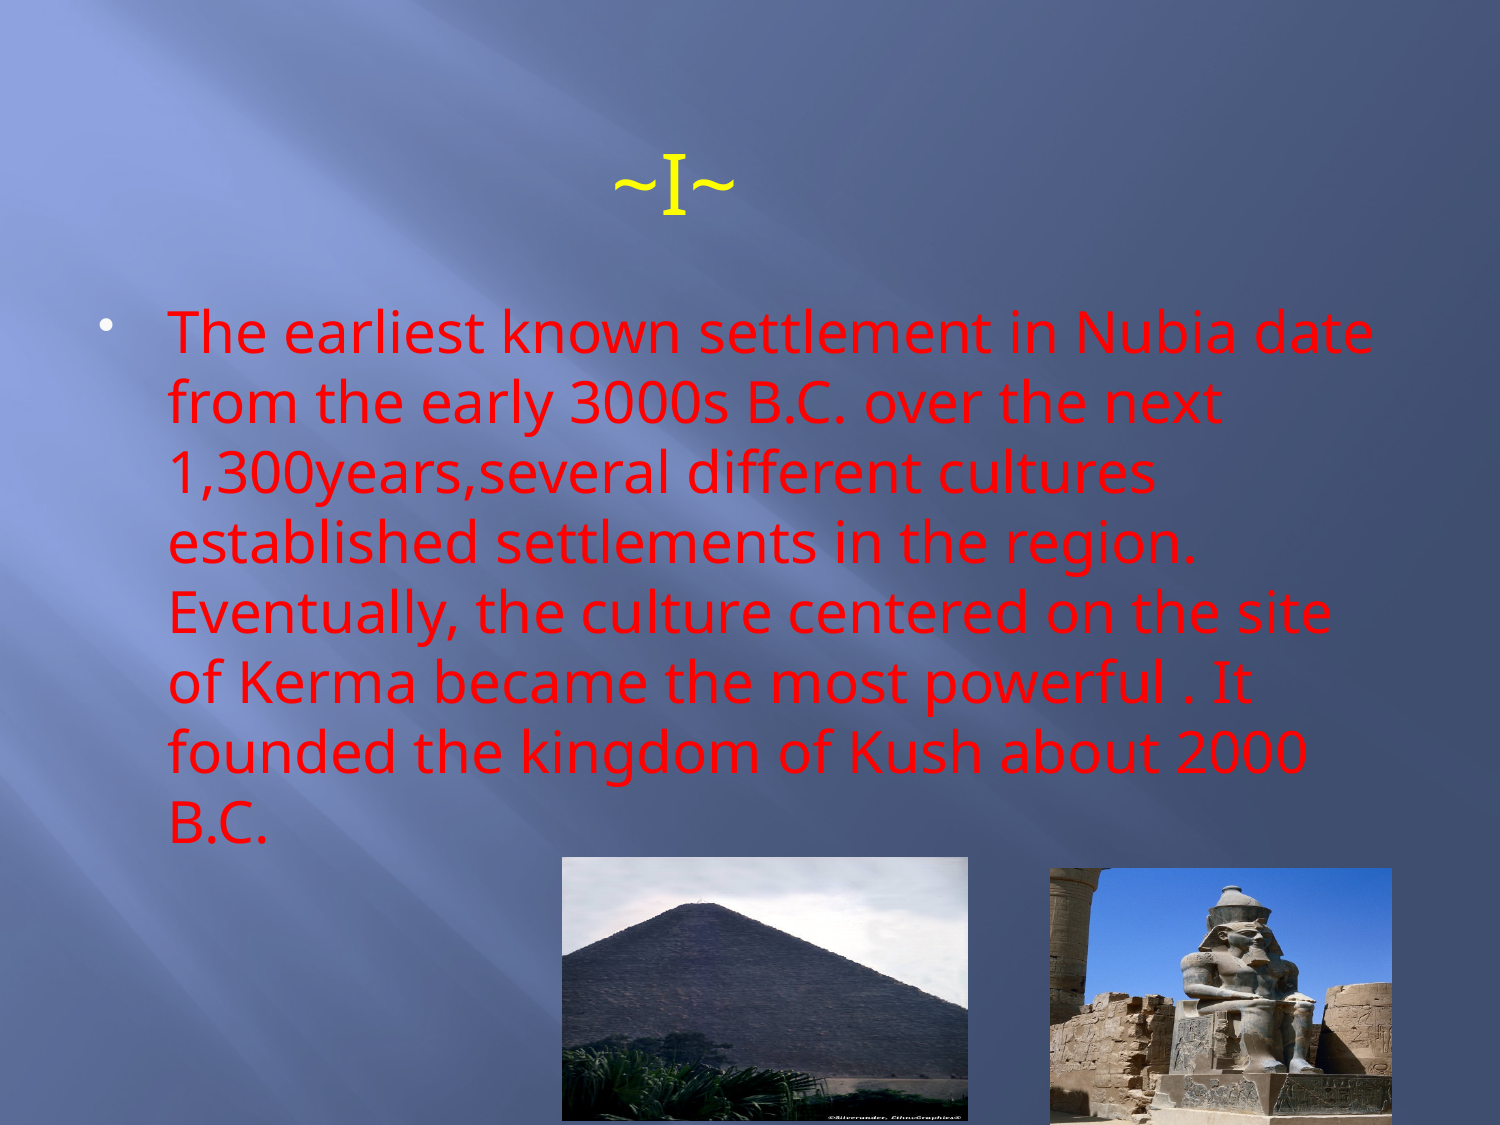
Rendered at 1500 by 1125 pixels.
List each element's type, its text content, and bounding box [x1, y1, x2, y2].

list The earliest known settlement in Nubia date from the early 3000s B.C. over the next 1,300years,several different cultures established settlements in the region. Eventually, the culture centered on the site of Kerma became the most powerful . It founded the kingdom of Kush about 2000 B.C. [62, 287, 1413, 1030]
picture [1049, 868, 1392, 1125]
title ~I~ [0, 87, 1350, 275]
picture [562, 857, 968, 1121]
